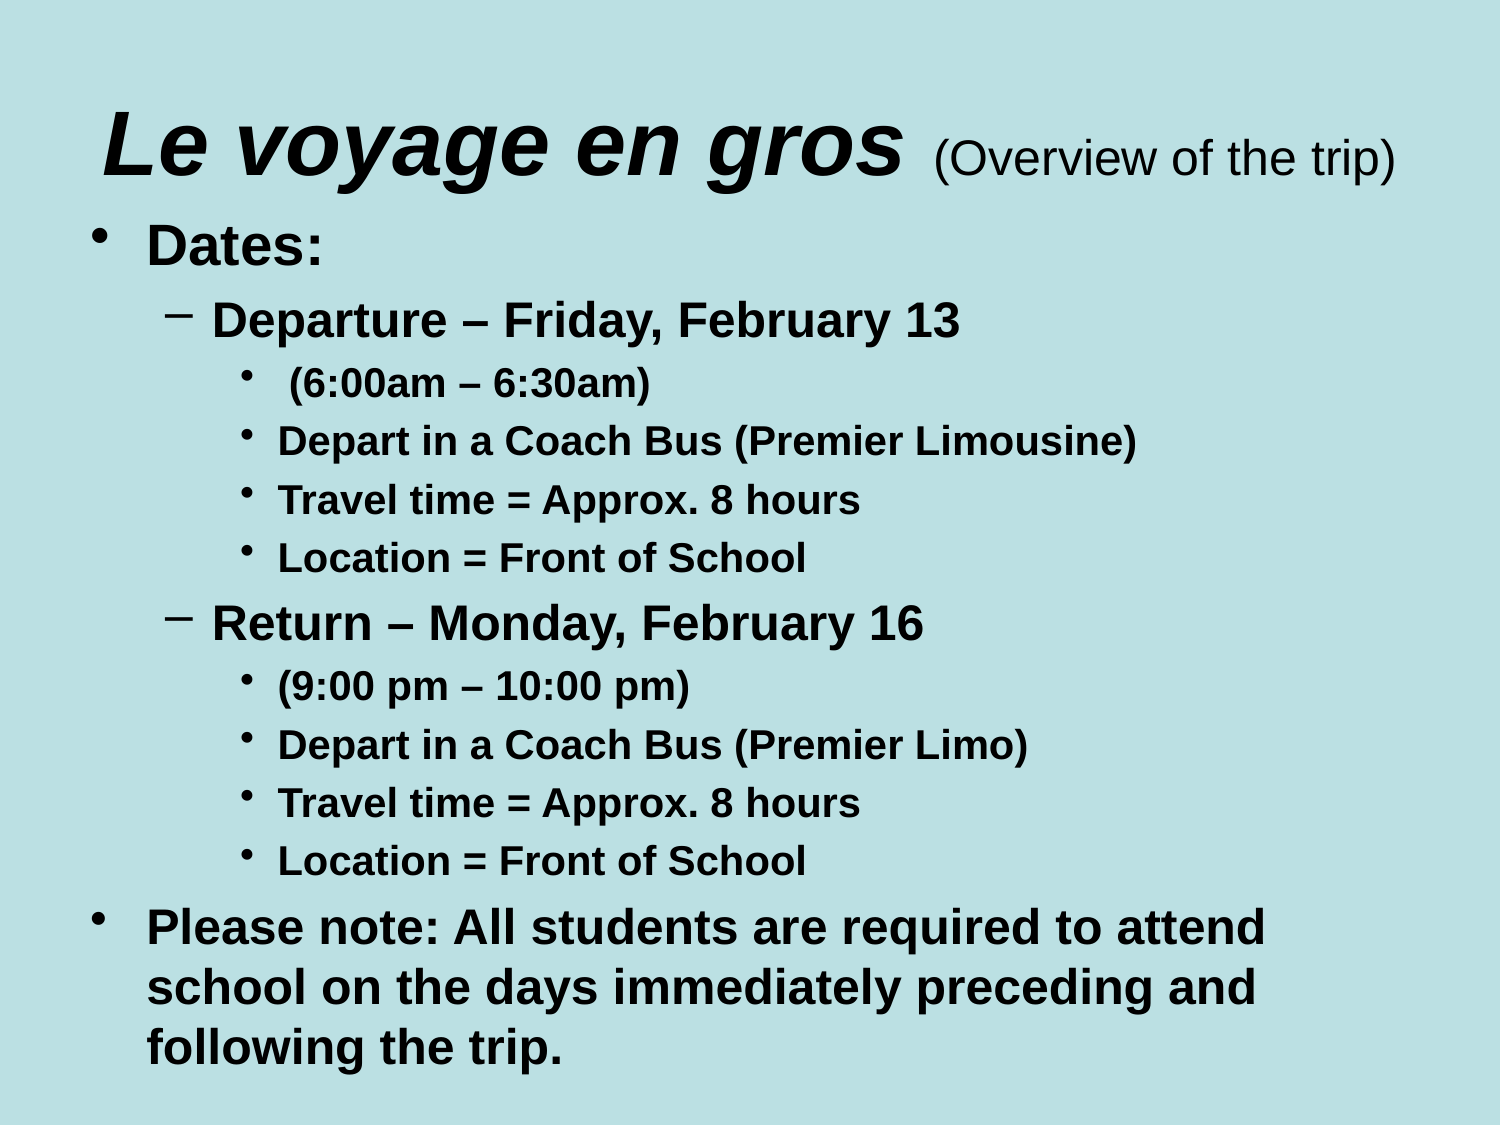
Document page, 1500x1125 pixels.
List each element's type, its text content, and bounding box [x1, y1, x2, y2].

list Dates: Departure – Friday, February 13 (6:00am – 6:30am) Depart in a Coach Bus (Premier Limousine) Travel time = Approx. 8 hours Location = Front of School Return – Monday, February 16 (9:00 pm – 10:00 pm) Depart in a Coach Bus (Premier Limo) Travel time = Approx. 8 hours Location = Front of School Please note: All students are required to attend school on the days immediately preceding and following the trip. [74, 199, 1426, 943]
title Le voyage en gros (Overview of the trip) [74, 44, 1426, 199]
